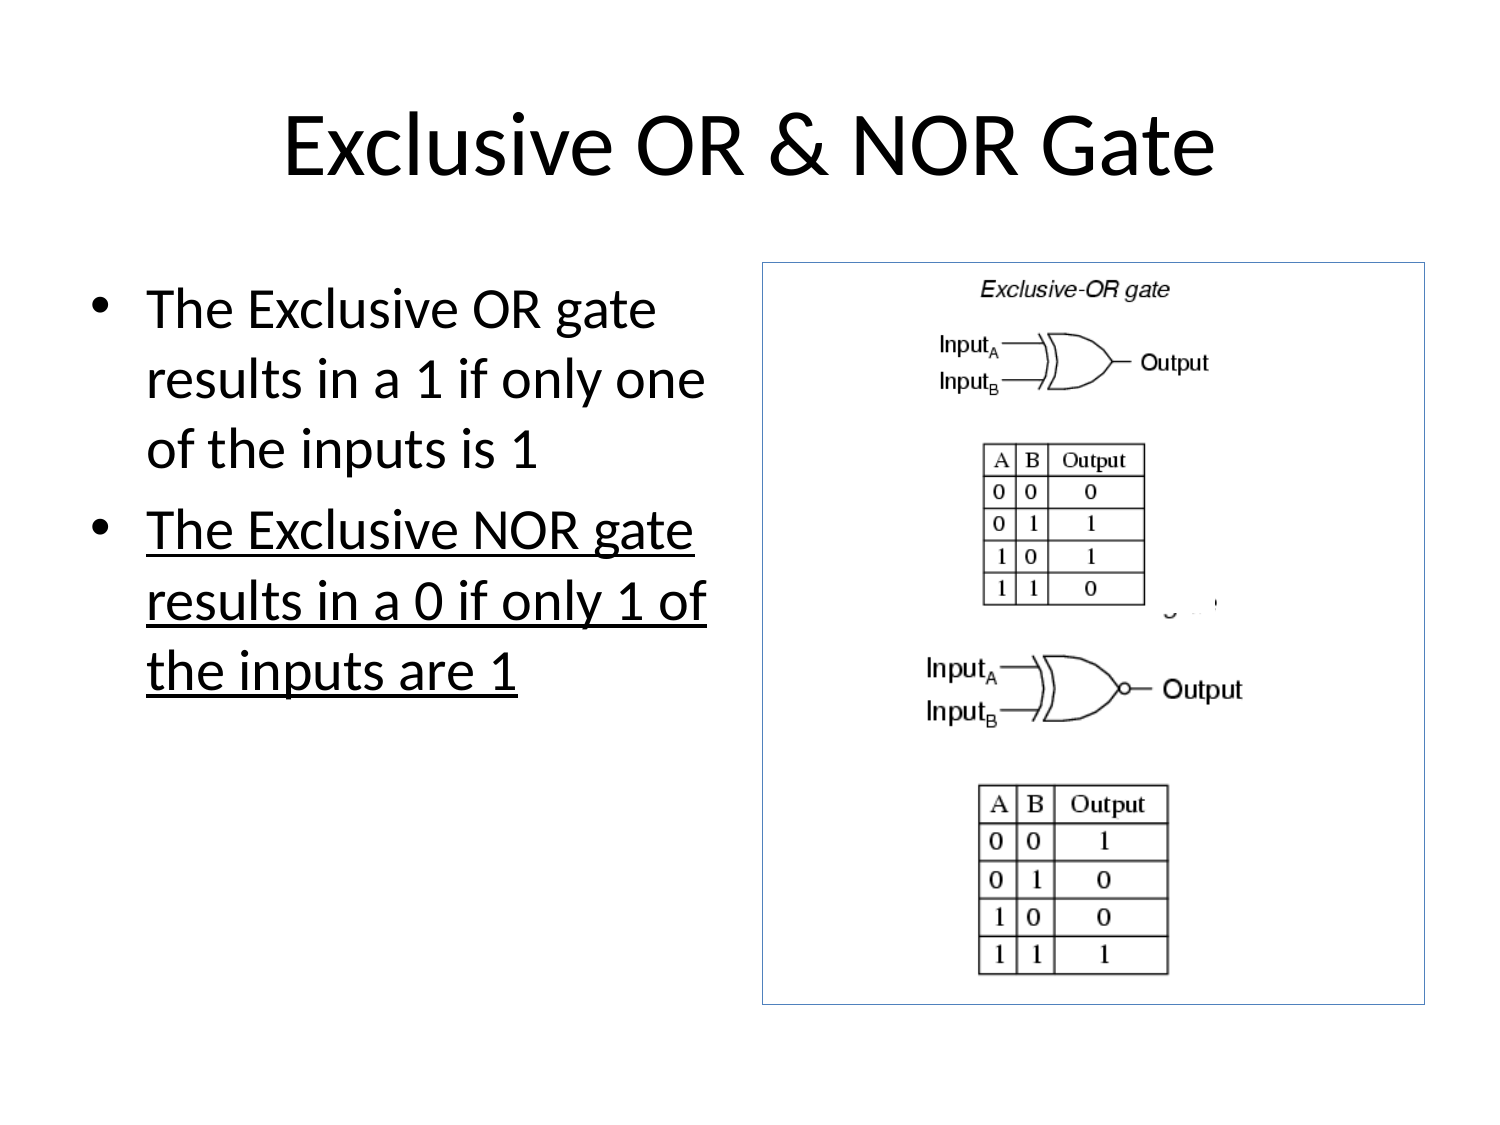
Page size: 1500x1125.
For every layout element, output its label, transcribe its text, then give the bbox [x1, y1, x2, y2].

picture [862, 274, 1284, 999]
list The Exclusive OR gate results in a 1 if only one of the inputs is 1 The Exclusive NOR gate results in a 0 if only 1 of the inputs are 1 [75, 262, 738, 1005]
title Exclusive OR & NOR Gate [75, 45, 1425, 233]
list [762, 262, 1425, 1005]
